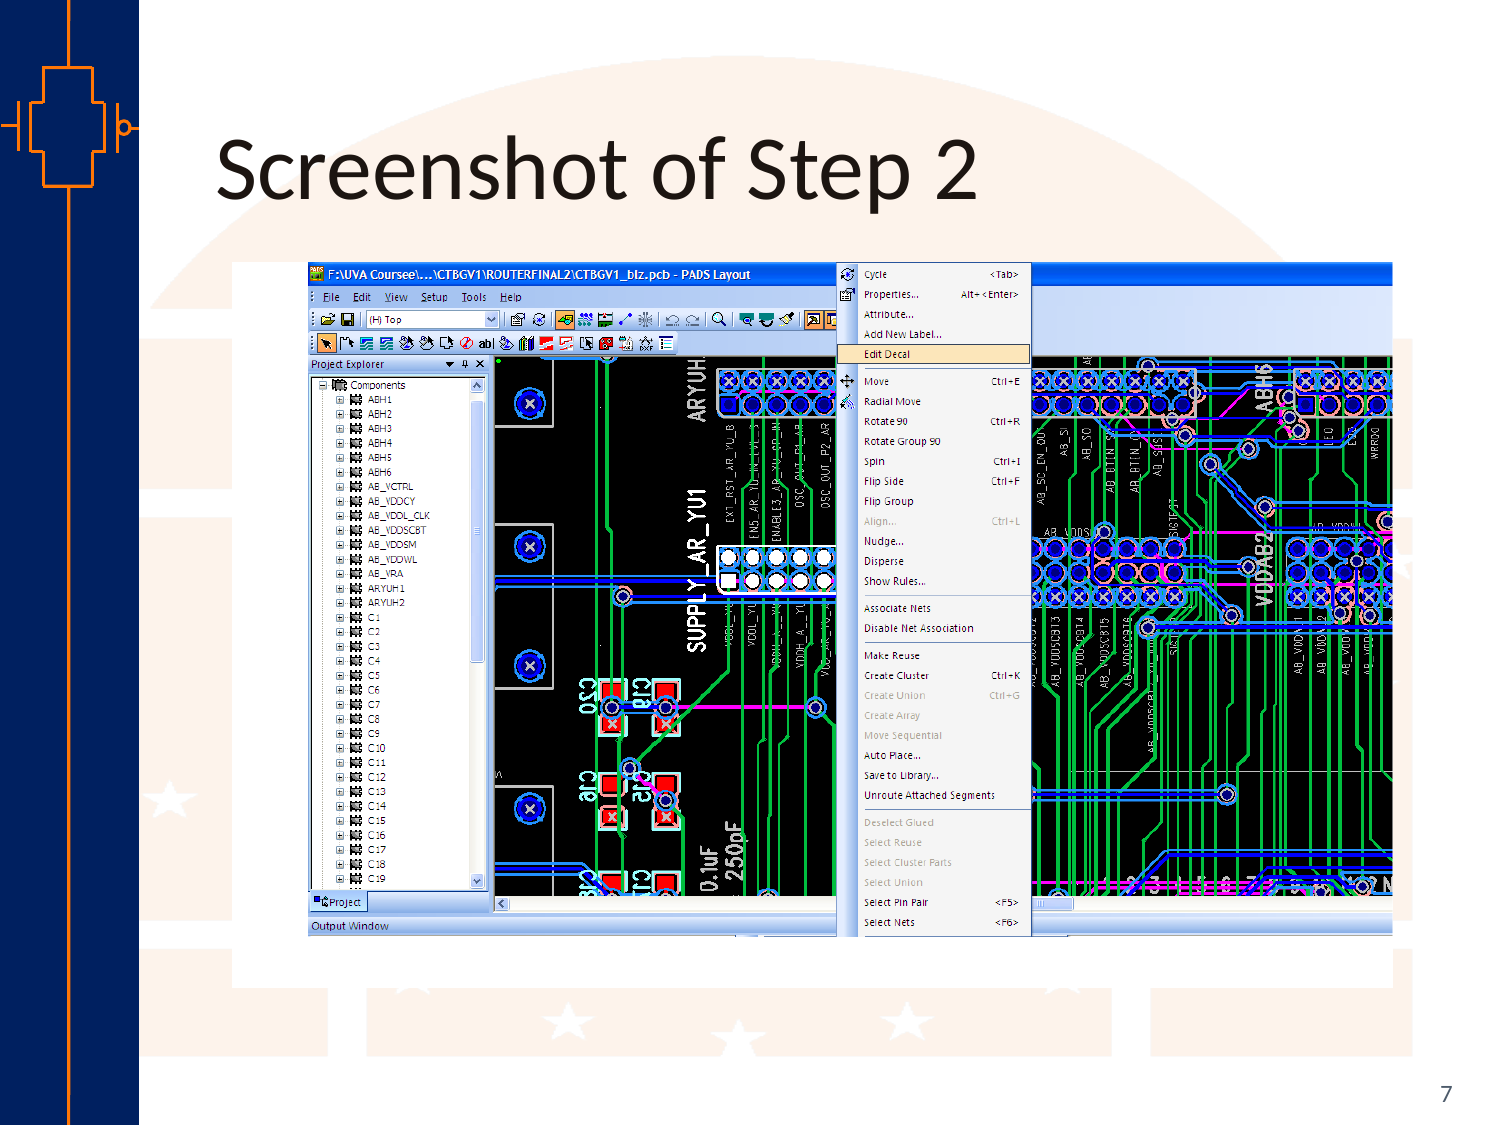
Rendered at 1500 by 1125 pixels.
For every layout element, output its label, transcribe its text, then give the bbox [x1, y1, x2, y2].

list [232, 262, 1393, 988]
slide_number 7 [1425, 1062, 1488, 1123]
title Screenshot of Step 2 [200, 37, 1388, 225]
